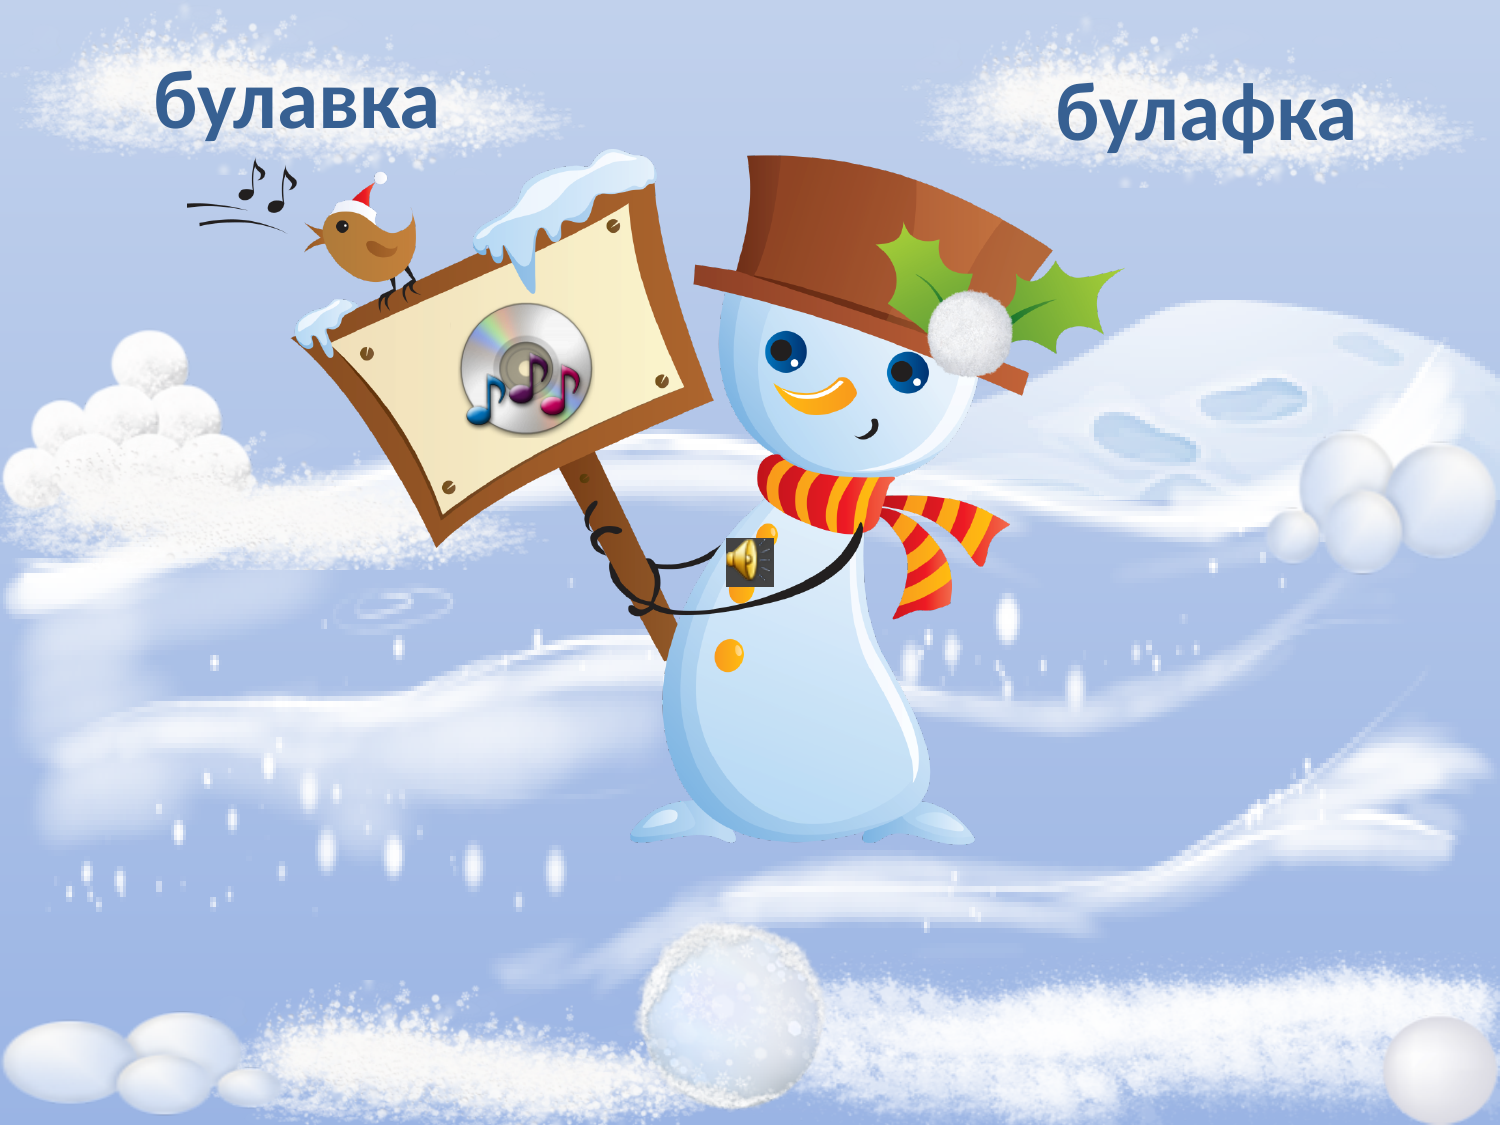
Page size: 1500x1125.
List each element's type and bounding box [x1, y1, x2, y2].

text_box [901, 12, 1488, 188]
text_box [0, 0, 587, 176]
picture [0, 149, 1500, 1125]
